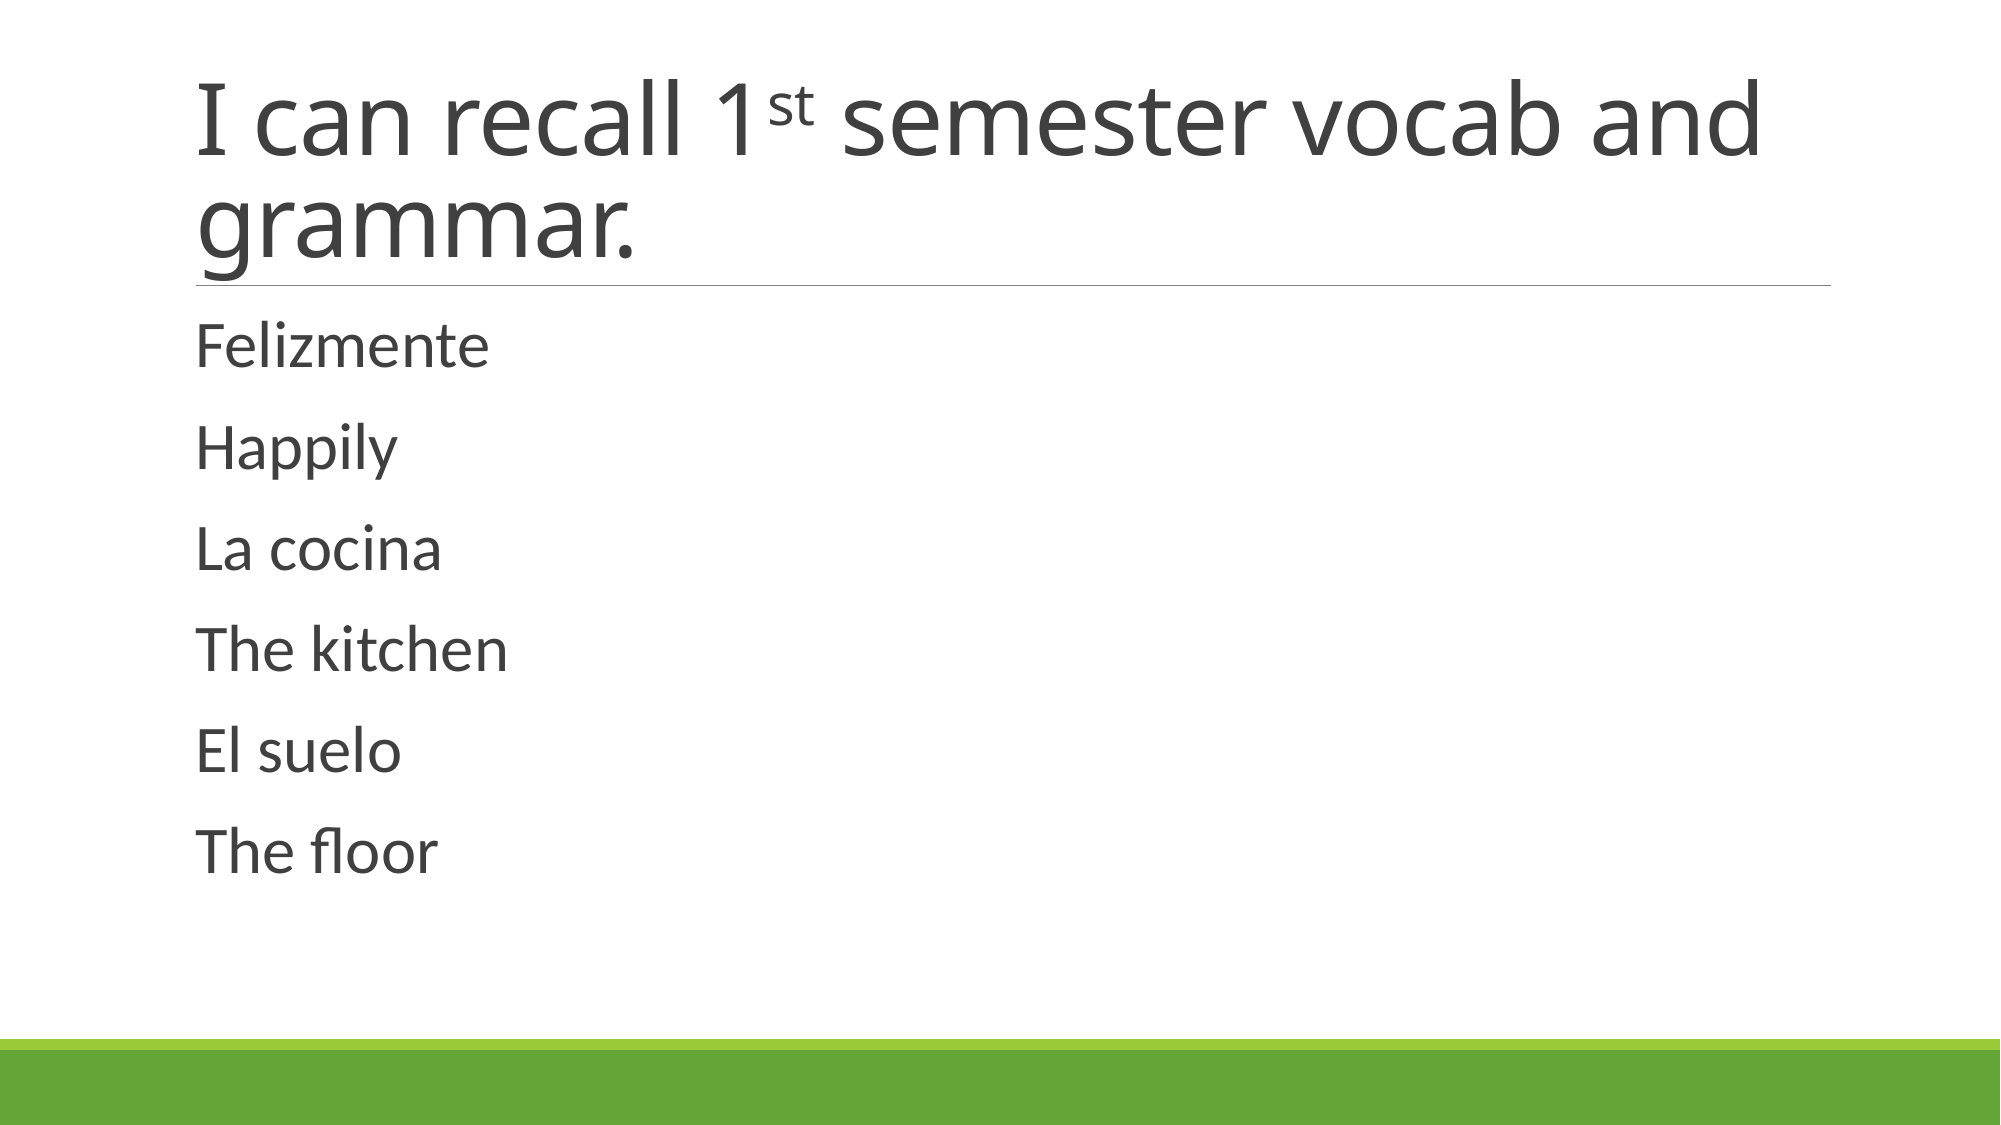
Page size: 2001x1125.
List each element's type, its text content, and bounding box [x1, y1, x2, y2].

title I can recall 1st semester vocab and grammar. [180, 47, 1830, 285]
list Felizmente Happily La cocina The kitchen El suelo The floor [180, 302, 1830, 963]
